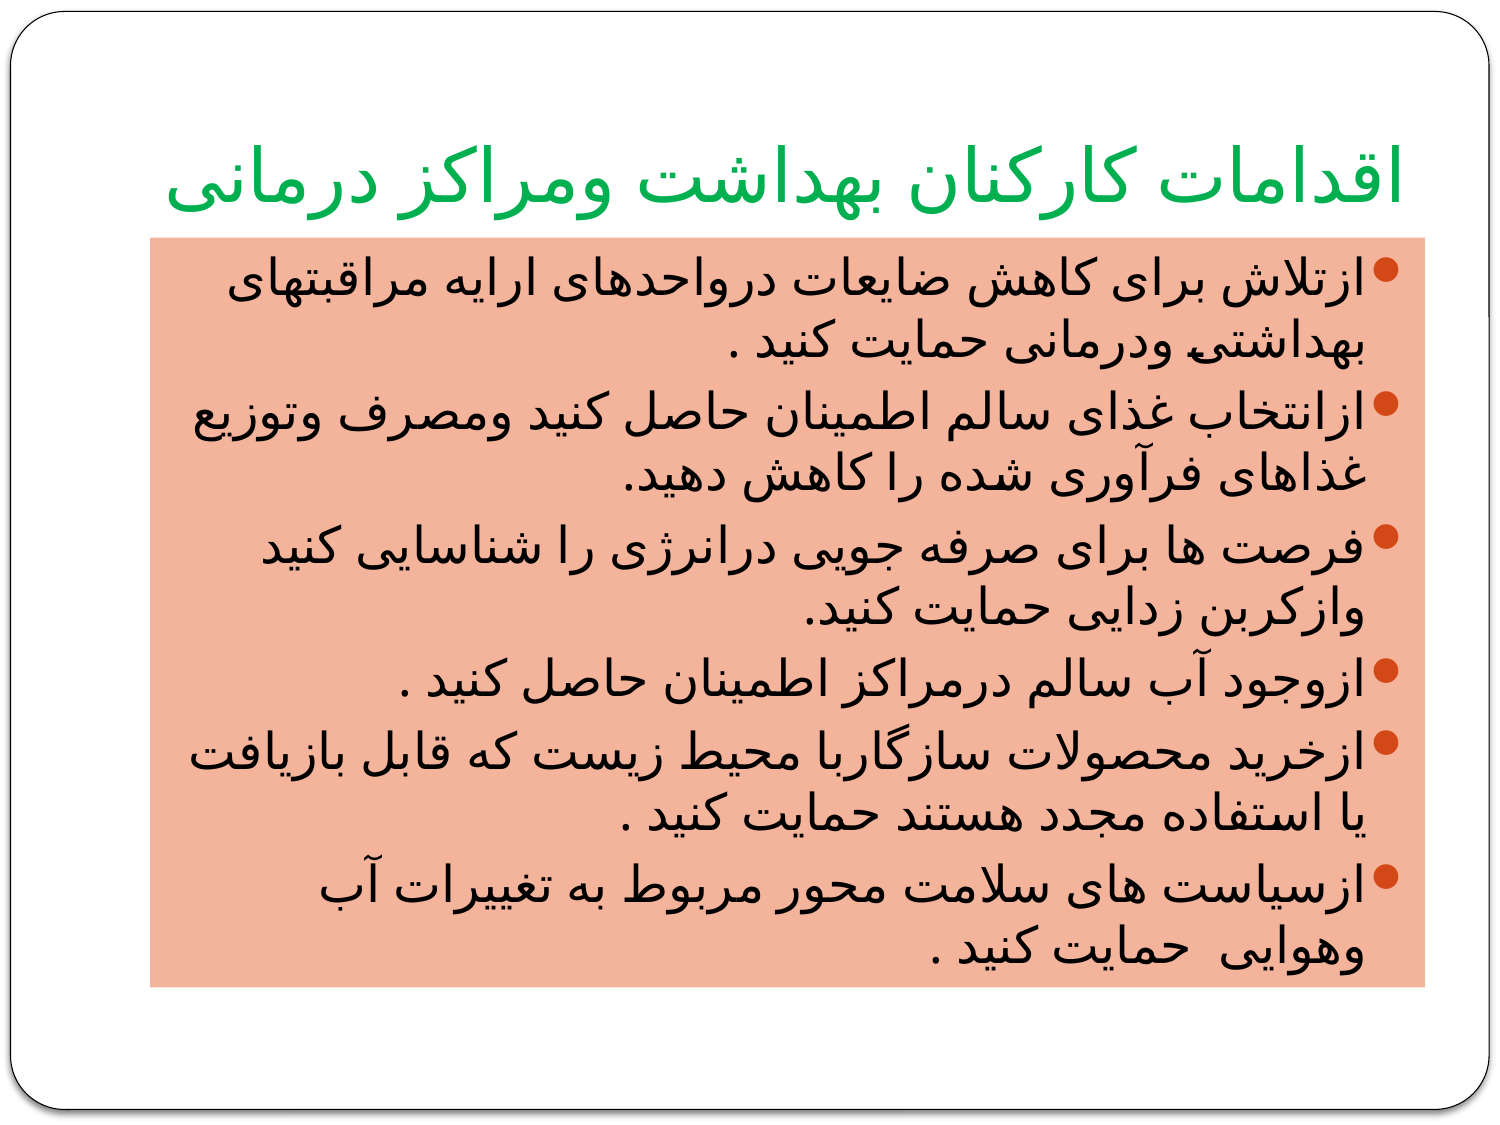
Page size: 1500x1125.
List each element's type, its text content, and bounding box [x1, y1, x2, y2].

list ازتلاش برای کاهش ضایعات درواحدهای ارایه مراقبتهای بهداشتی ودرمانی حمایت کنید . ازانتخاب غذای سالم اطمینان حاصل کنید ومصرف وتوزیع غذاهای فرآوری شده را کاهش دهید. فرصت ها برای صرفه جویی درانرژی را شناسایی کنید وازکربن زدایی حمایت کنید. ازوجود آب سالم درمراکز اطمینان حاصل کنید . ازخرید محصولات سازگاربا محیط زیست که قابل بازیافت یا استفاده مجدد هستند حمایت کنید . ازسیاست های سلامت محور مربوط به تغییرات آب وهوایی حمایت کنید . [150, 237, 1425, 988]
title اقدامات کارکنان بهداشت ومراکز درمانی [150, 45, 1425, 233]
